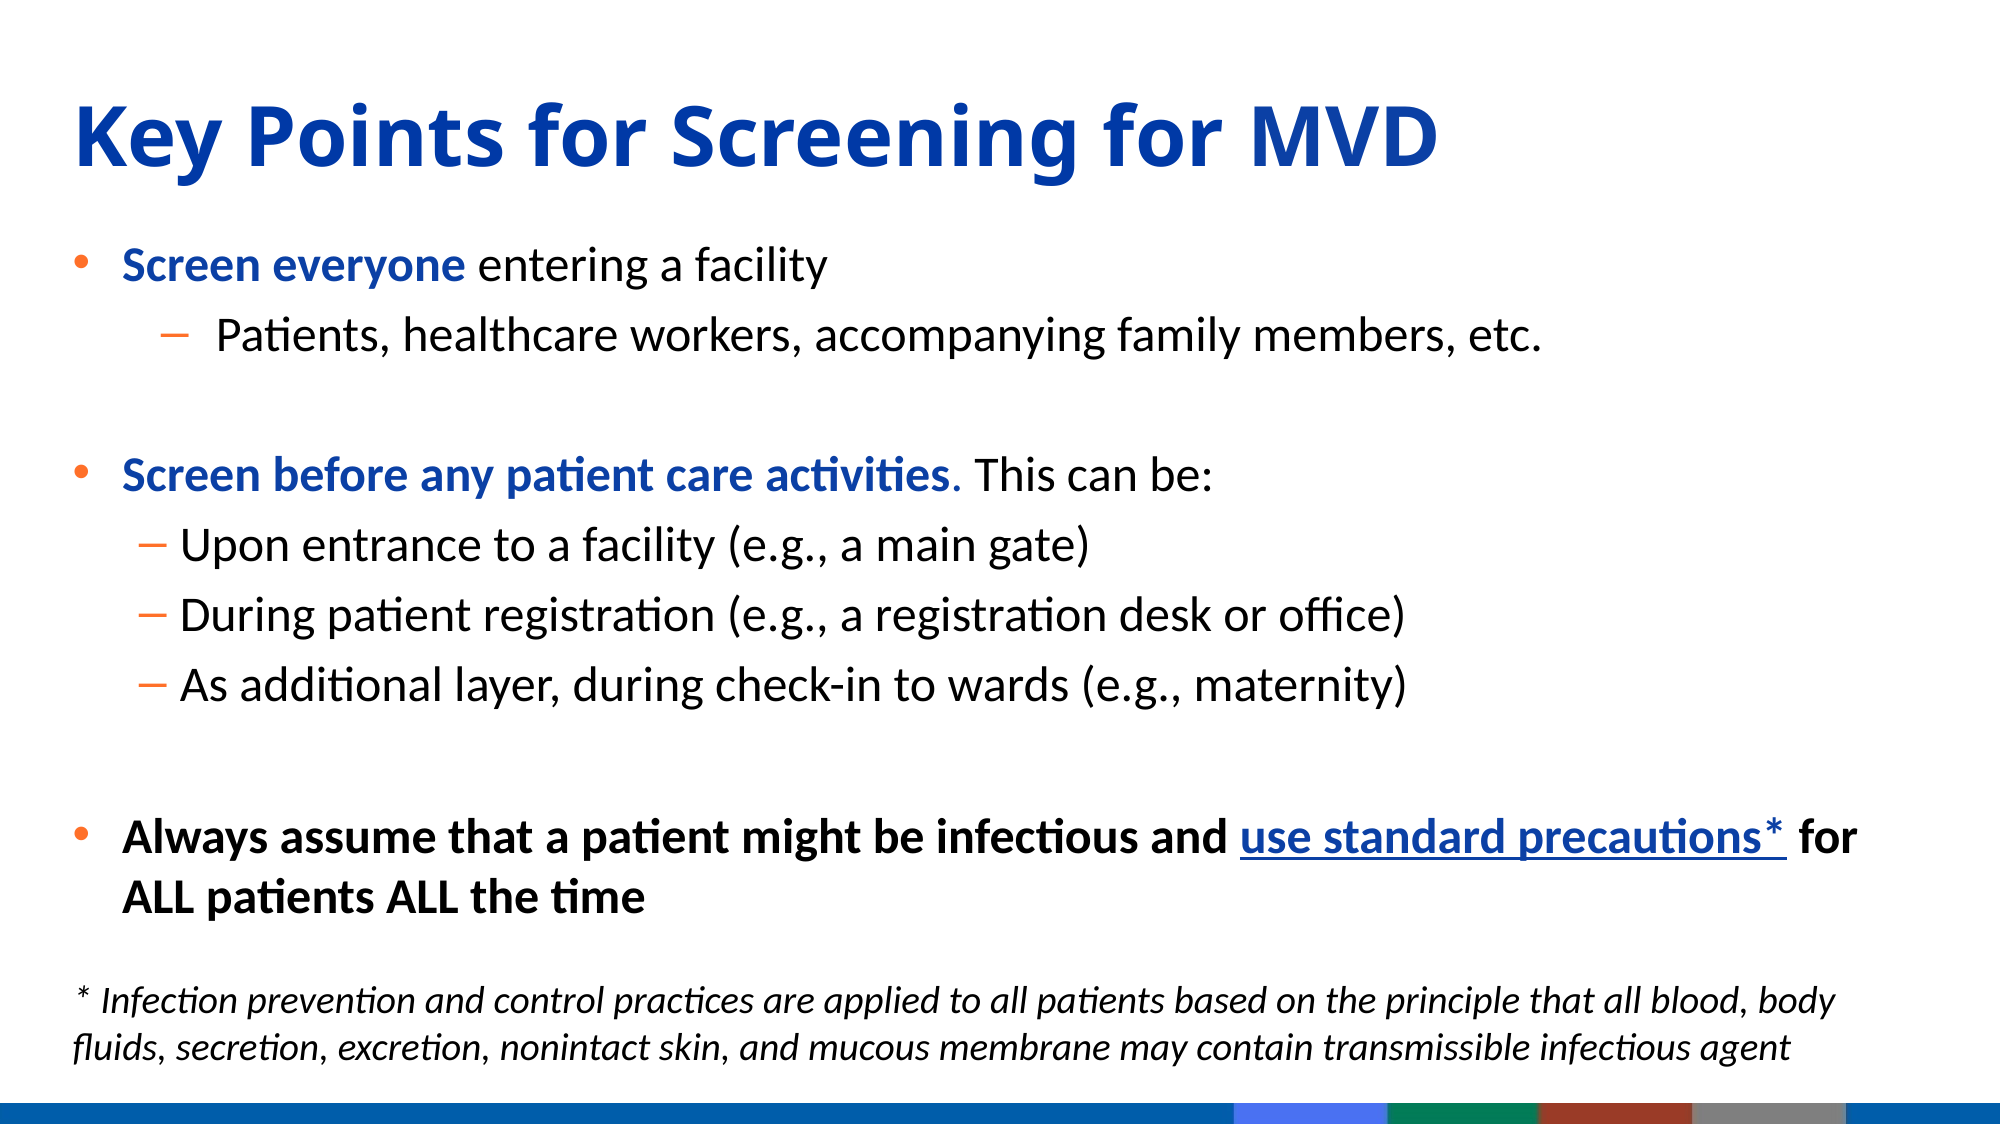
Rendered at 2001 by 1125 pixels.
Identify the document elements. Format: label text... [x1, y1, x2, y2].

picture [0, 1103, 2000, 1124]
list Screen everyone entering a facility Patients, healthcare workers, accompanying family members, etc. Screen before any patient care activities. This can be: Upon entrance to a facility (e.g., a main gate) During patient registration (e.g., a registration desk or office) As additional layer, during check-in to wards (e.g., maternity) Always assume that a patient might be infectious and use standard precautions* for ALL patients ALL the time * Infection prevention and control practices are applied to all patients based on the principle that all blood, body fluids, secretion, excretion, nonintact skin, and mucous membrane may contain transmissible infectious agent [57, 223, 1940, 1080]
title Key Points for Screening for MVD [57, 45, 1900, 191]
